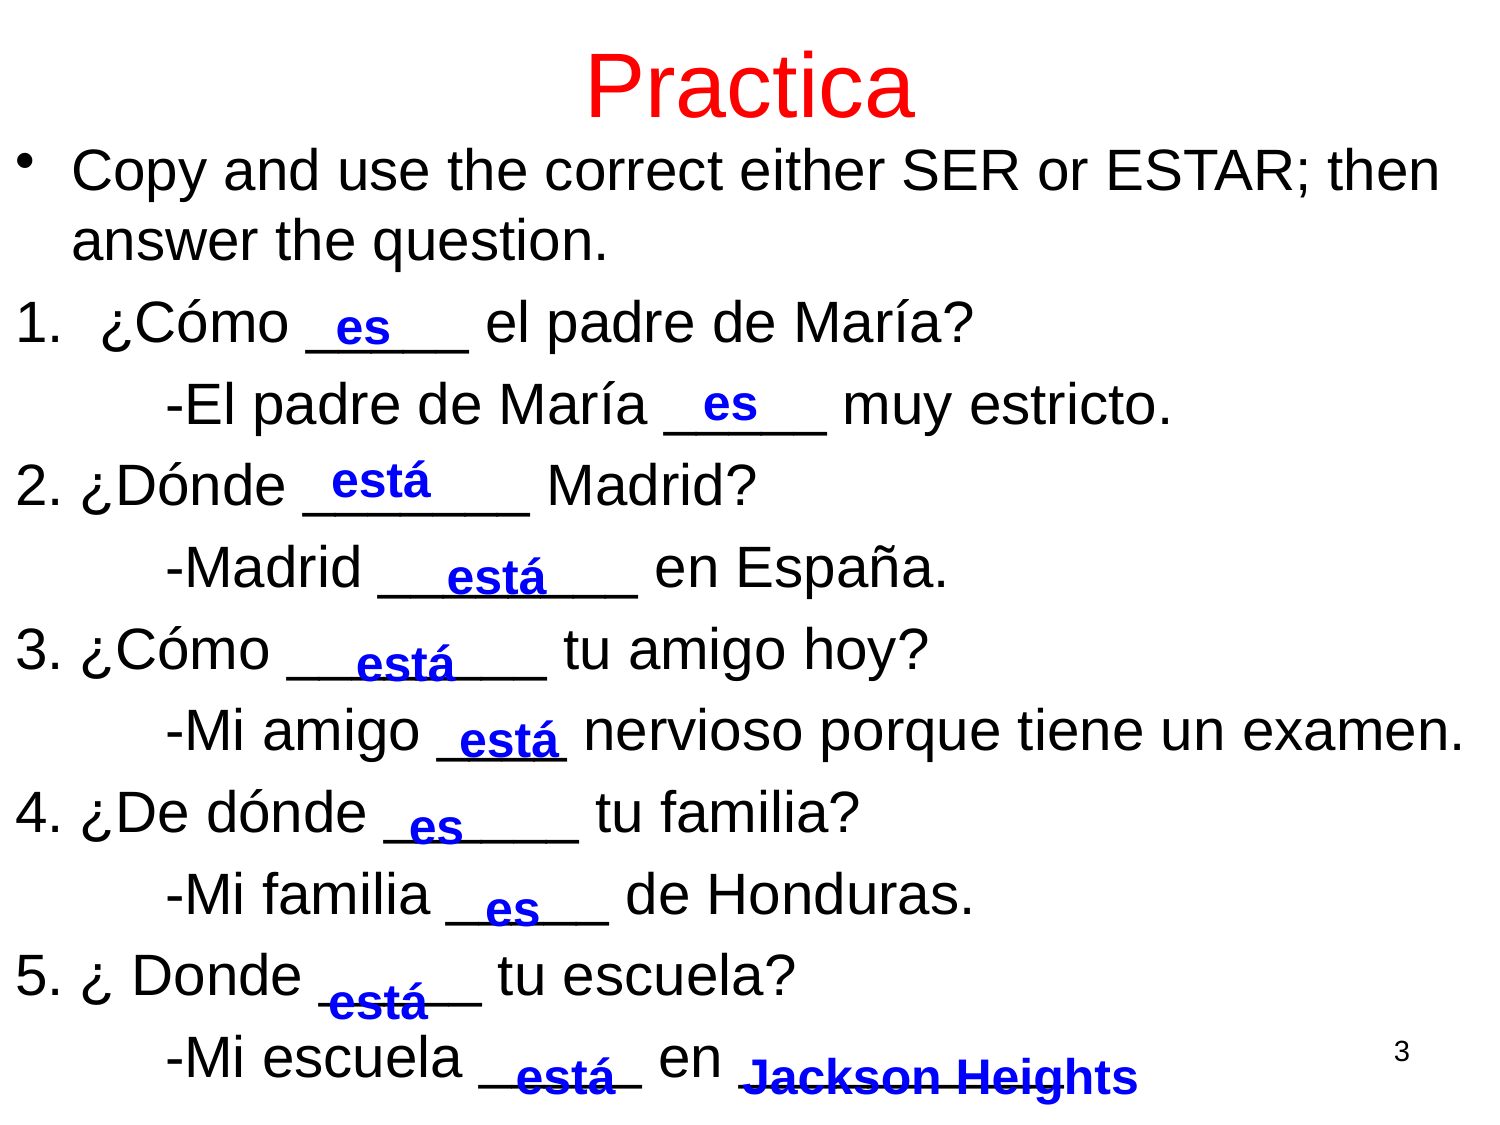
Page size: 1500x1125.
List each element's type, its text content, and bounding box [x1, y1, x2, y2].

text_box es [470, 869, 556, 944]
text_box está [316, 440, 446, 516]
text_box Jackson Heights [727, 1037, 1155, 1113]
text_box está [341, 624, 471, 699]
title Practica [75, 0, 1425, 125]
text_box está [500, 1036, 631, 1112]
text_box es [688, 363, 788, 438]
text_box está [313, 961, 444, 1037]
text_box es [394, 786, 480, 862]
text_box es [320, 287, 407, 363]
text_box está [431, 536, 562, 612]
list Copy and use the correct either SER or ESTAR; then answer the question. ¿Cómo _____ el padre de María? -El padre de María _____ muy estricto. 2. ¿Dónde _______ Madrid? -Madrid ________ en España. 3. ¿Cómo ________ tu amigo hoy? -Mi amigo ____ nervioso porque tiene un examen. 4. ¿De dónde ______ tu familia? -Mi familia _____ de Honduras. 5. ¿ Donde _____ tu escuela? -Mi escuela _____ en __________. [0, 125, 1500, 988]
text_box está [444, 699, 575, 775]
slide_number 3 [1074, 1024, 1425, 1103]
